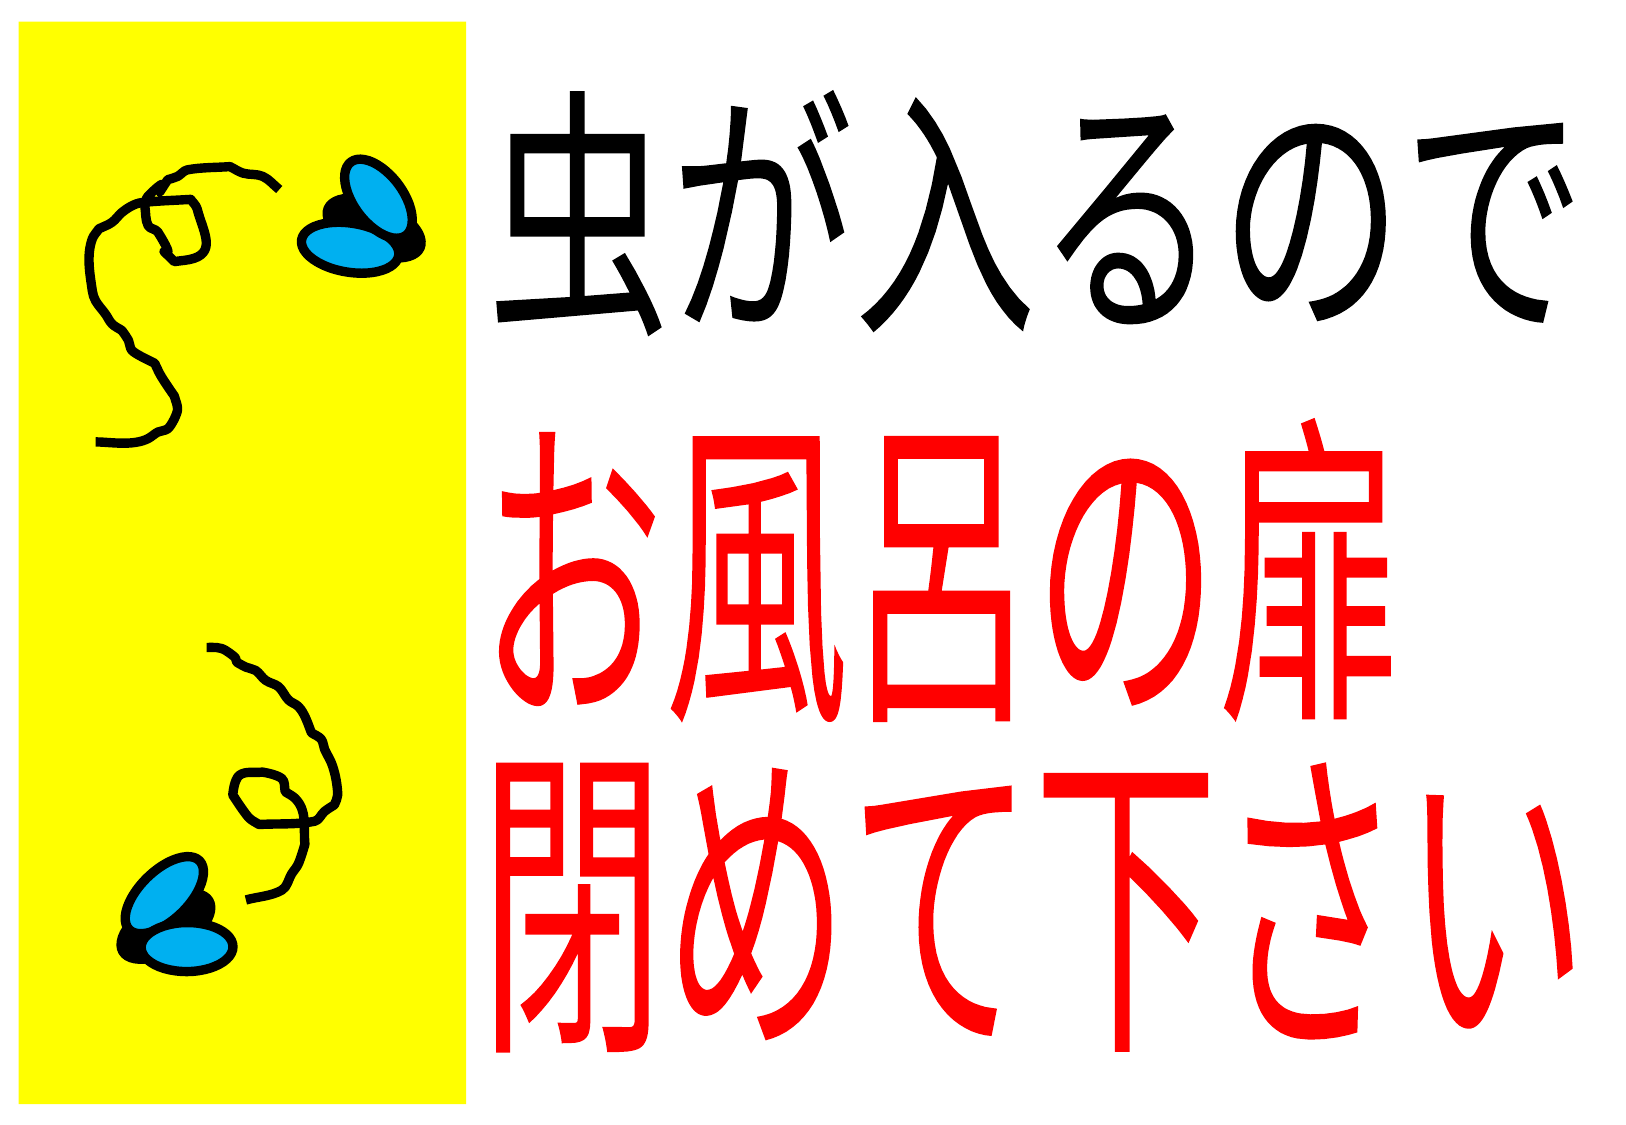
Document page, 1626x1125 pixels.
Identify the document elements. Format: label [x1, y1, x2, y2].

text_box [88, 166, 426, 444]
text_box [115, 647, 339, 977]
text_box [17, 20, 468, 1106]
